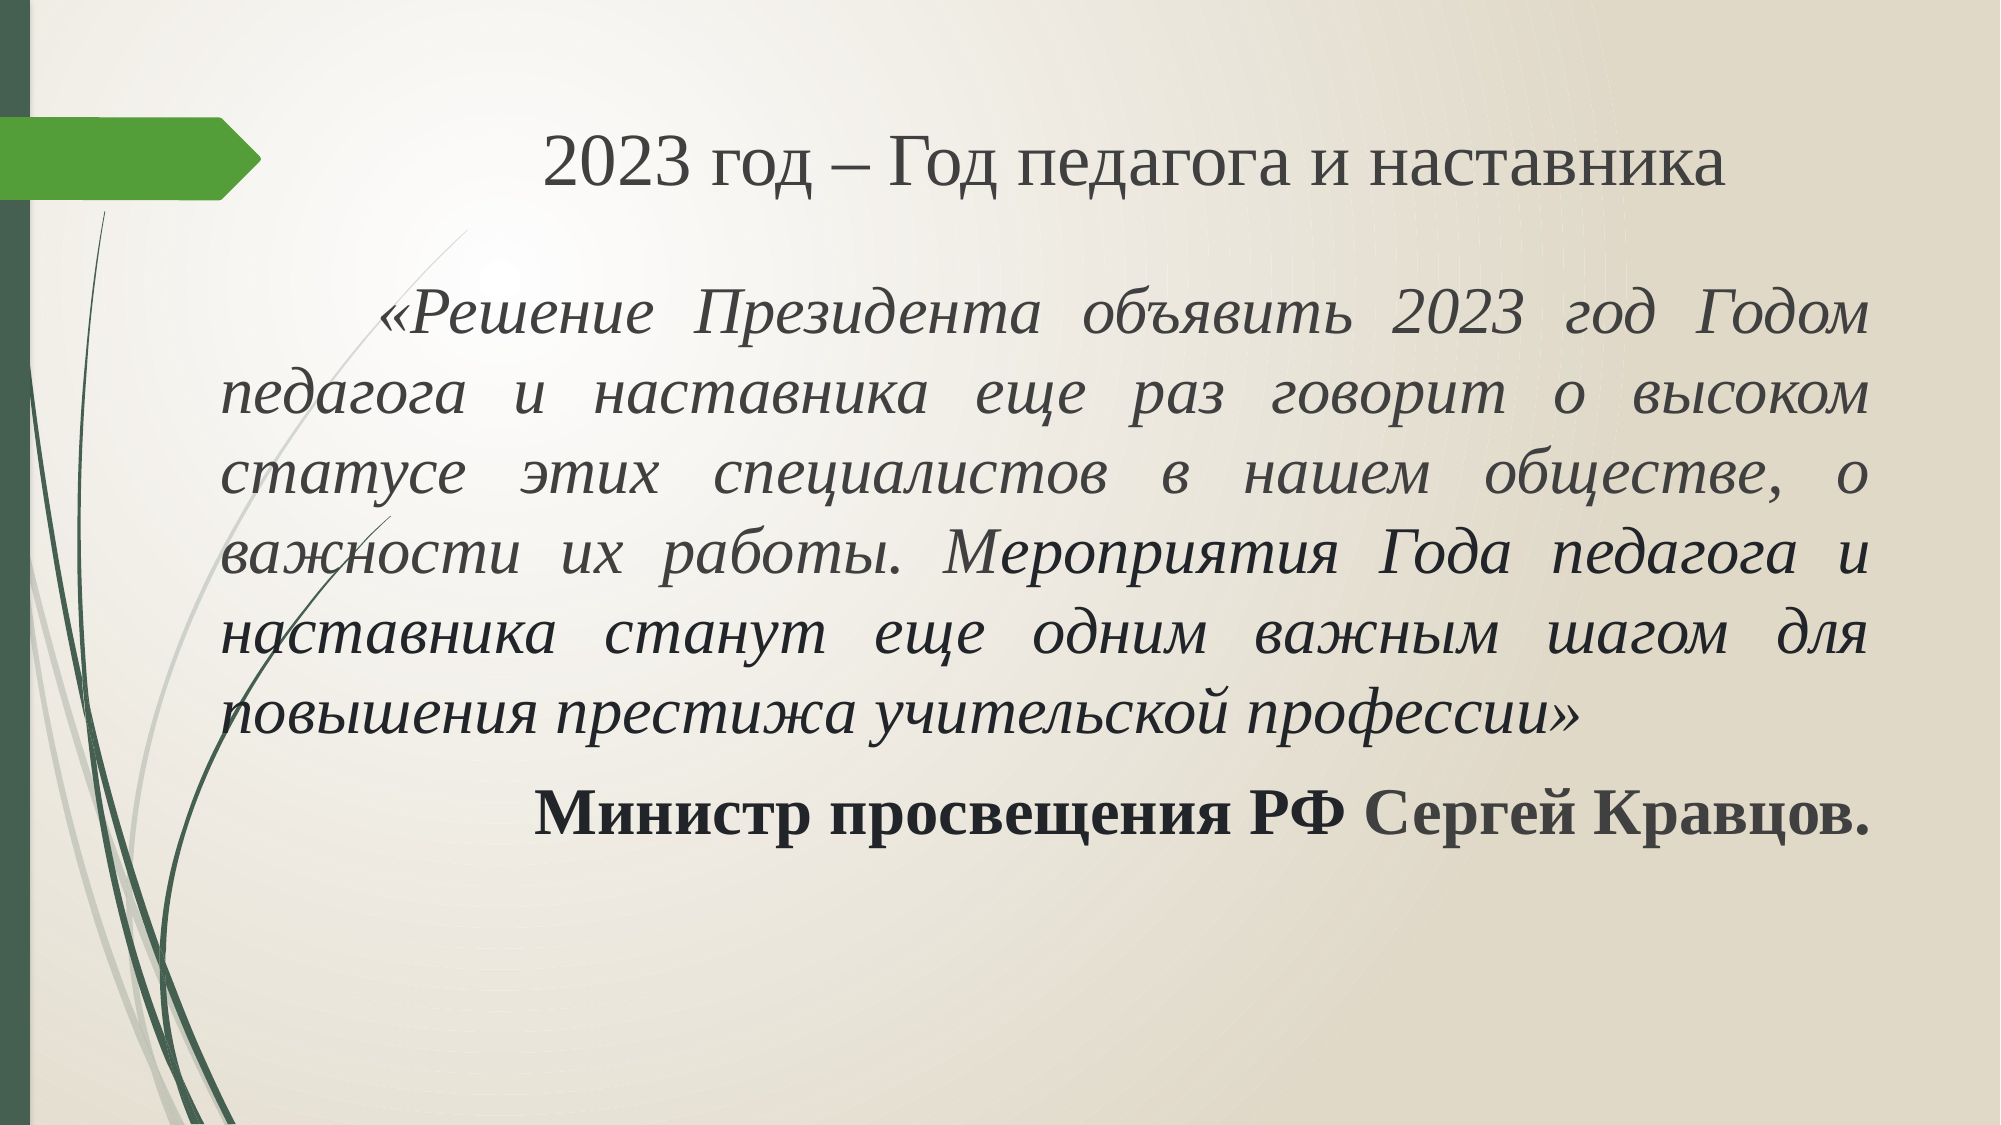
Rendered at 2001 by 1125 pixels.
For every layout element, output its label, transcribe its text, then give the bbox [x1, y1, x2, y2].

list «Решение Президента объявить 2023 год Годом педагога и наставника еще раз говорит о высоком статусе этих специалистов в нашем обществе, о важности их работы. Мероприятия Года педагога и наставника станут еще одним важным шагом для повышения престижа учительской профессии» Министр просвещения РФ Сергей Кравцов. [205, 259, 1888, 970]
title 2023 год – Год педагога и наставника [383, 102, 1888, 259]
